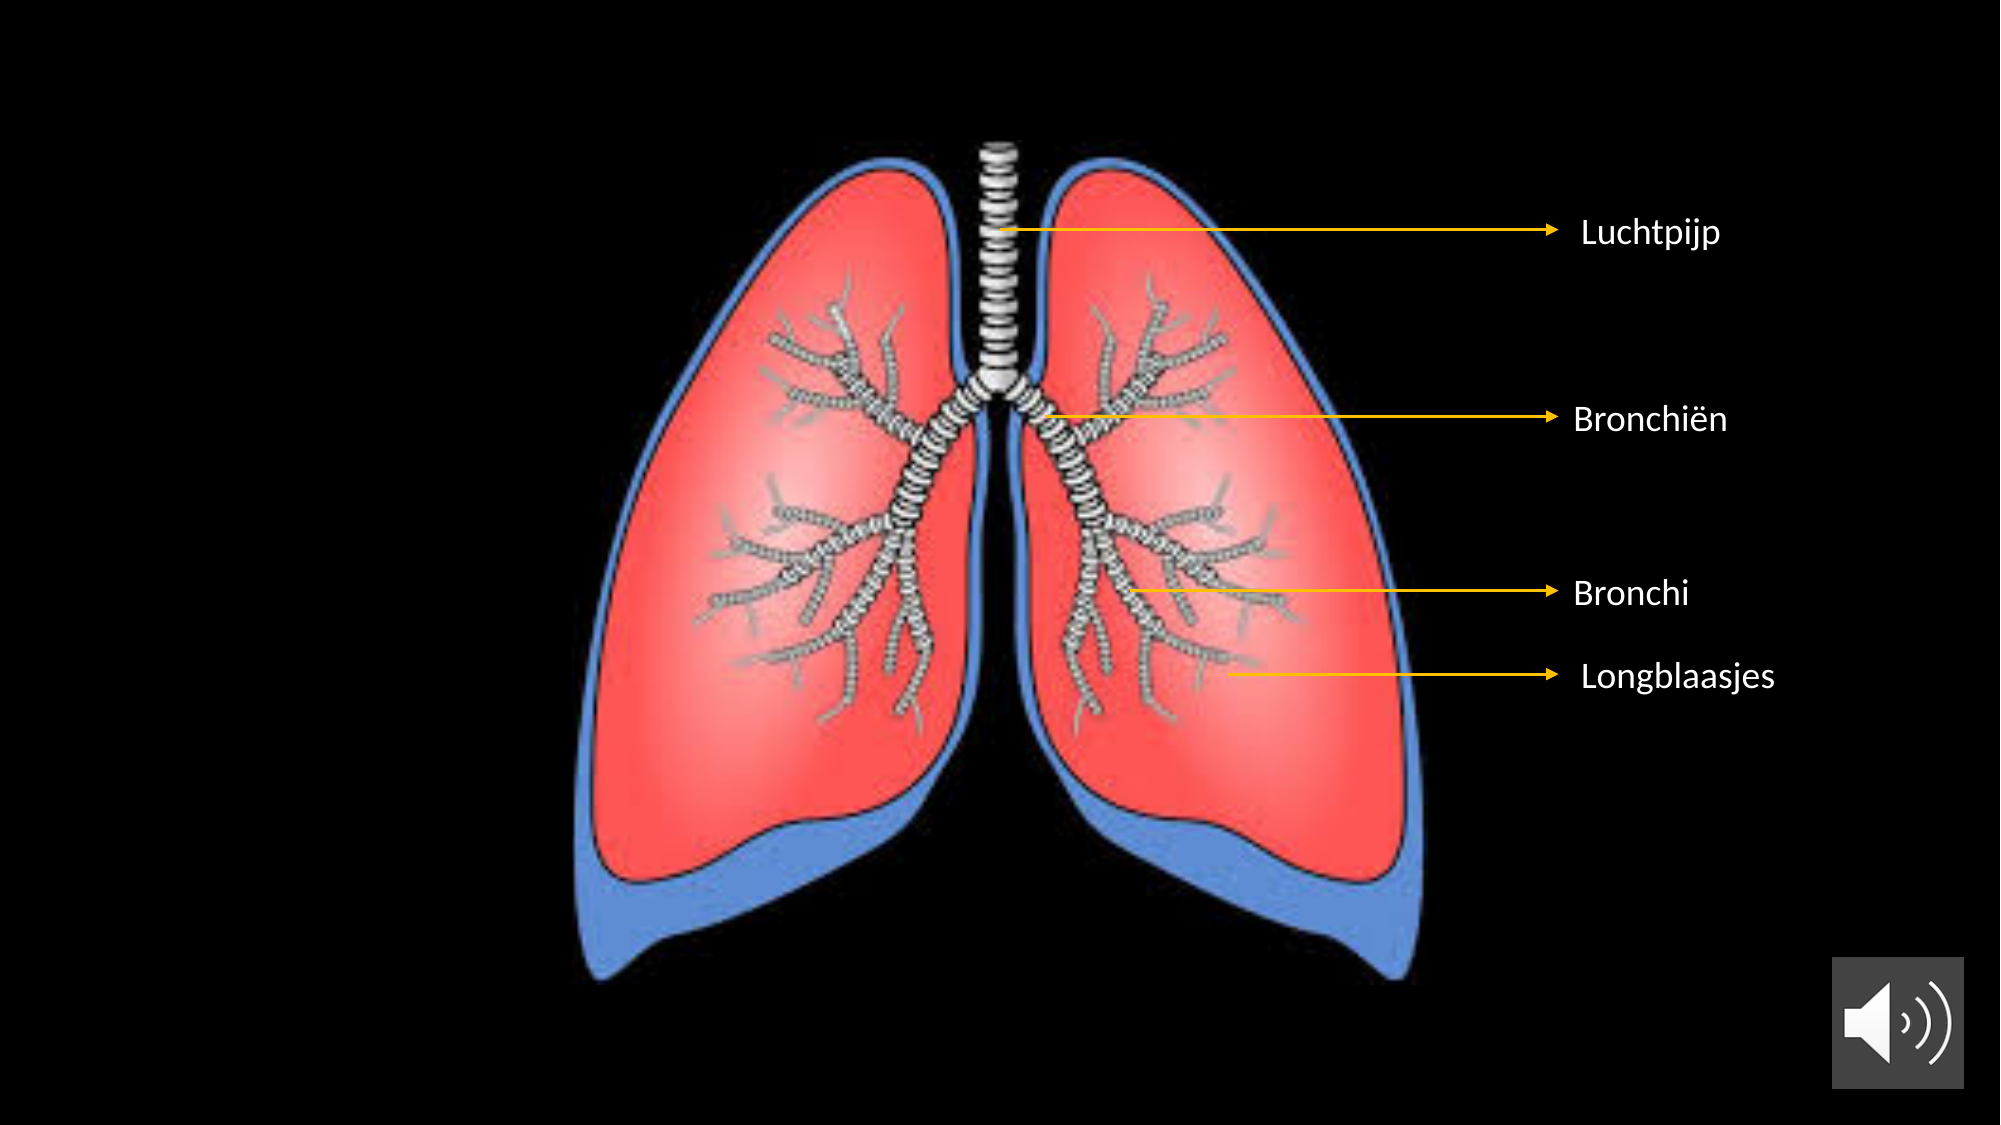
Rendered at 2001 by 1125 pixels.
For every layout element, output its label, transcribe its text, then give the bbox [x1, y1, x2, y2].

text_box Bronchiën [1558, 386, 1773, 446]
picture [1831, 956, 1965, 1090]
text_box Longblaasjes [1566, 643, 1837, 704]
text_box Bronchi [1558, 560, 1730, 620]
text_box Luchtpijp [1566, 199, 1861, 260]
picture [572, 140, 1428, 985]
